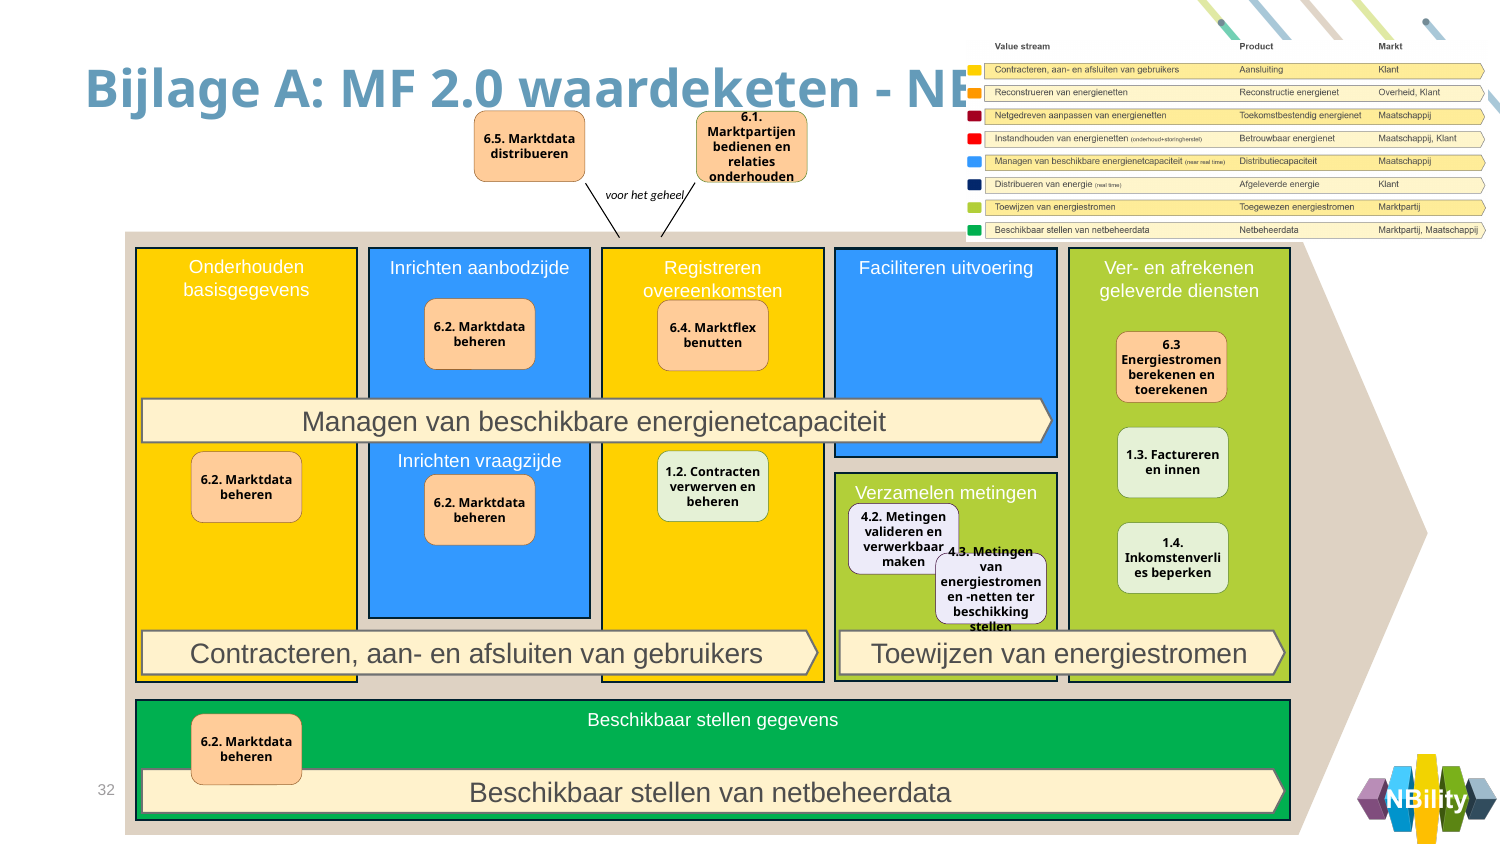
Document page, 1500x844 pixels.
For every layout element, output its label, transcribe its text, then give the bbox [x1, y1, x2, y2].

text_box Inrichten vraagzijde [368, 443, 591, 618]
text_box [661, 182, 696, 238]
text_box Registreren overeenkomsten [602, 248, 824, 398]
text_box 6.5. Marktdata distribueren [474, 110, 585, 182]
text_box 4.2. Metingen valideren en verwerkbaar maken [848, 503, 959, 575]
picture [1357, 754, 1499, 844]
text_box Ver- en afrekenen geleverde diensten [1068, 248, 1291, 683]
text_box 6.2. Marktdata beheren [424, 474, 536, 546]
text_box 6.4. Marktflex benutten [657, 300, 769, 371]
text_box voor het geheel [590, 179, 700, 210]
text_box Beschikbaar stellen van netbeheerdata [141, 769, 1285, 813]
text_box 6.2. Marktdata beheren [191, 451, 302, 523]
text_box 6.2. Marktdata beheren [424, 298, 536, 370]
text_box 6.2. Marktdata beheren [191, 713, 302, 785]
text_box 4.3. Metingen van energiestromen en -netten ter beschikking stellen [935, 553, 1047, 624]
picture [966, 40, 1488, 242]
text_box 1.3. Factureren en innen [1117, 427, 1229, 498]
text_box 1.4. Inkomstenverlies beperken [1117, 522, 1229, 594]
title Bijlage A: MF 2.0 waardeketen - NBility [84, 59, 966, 168]
text_box .4. Delen van marktdata faciliteren [0, 0, 1500, 844]
text_box 1.2. Contracten verwerven en beheren [657, 450, 769, 522]
text_box Verzamelen metingen [835, 472, 1057, 682]
text_box Beschikbaar stellen gegevens [135, 700, 1291, 821]
text_box Managen van beschikbare energienetcapaciteit [141, 398, 1053, 443]
text_box Registreren overeenkomsten [602, 443, 824, 683]
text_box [585, 183, 620, 238]
text_box Inrichten aanbodzijde [368, 248, 591, 398]
text_box 6.3 Energiestromen berekenen en toerekenen [1116, 331, 1227, 403]
text_box Onderhouden basisgegevens [135, 247, 358, 682]
text_box Contracteren, aan- en afsluiten van gebruikers [141, 630, 818, 675]
text_box Faciliteren uitvoering [835, 248, 1057, 457]
text_box [731, 443, 767, 477]
text_box 6.1. Marktpartijen bedienen en relaties onderhouden [696, 111, 808, 183]
text_box Toewijzen van energiestromen [839, 630, 1285, 675]
slide_number 32 [97, 779, 125, 815]
text_box [125, 231, 1428, 835]
